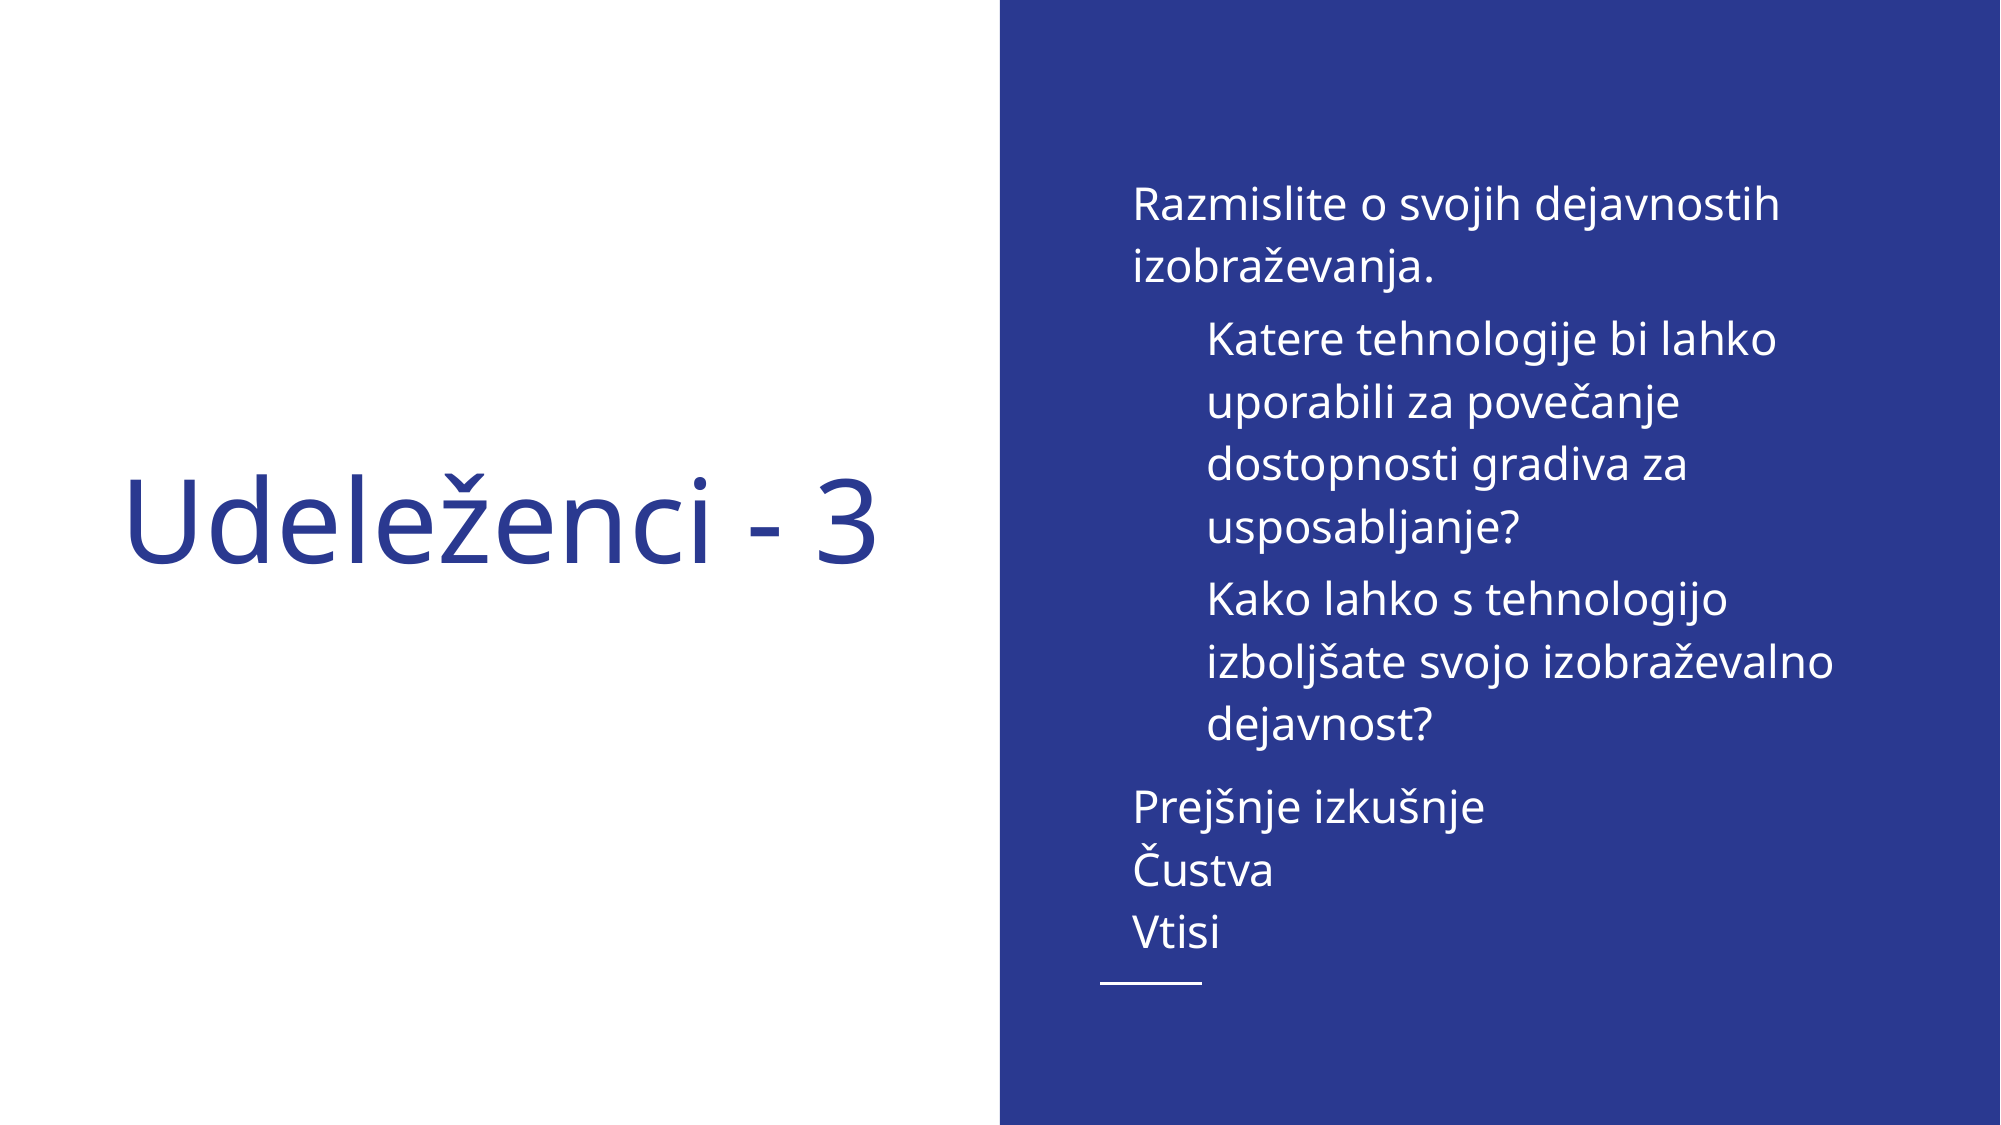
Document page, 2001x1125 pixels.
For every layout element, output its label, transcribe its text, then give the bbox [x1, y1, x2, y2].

list Razmislite o svojih dejavnostih izobraževanja. Katere tehnologije bi lahko uporabili za povečanje dostopnosti gradiva za usposabljanje? Kako lahko s tehnologijo izboljšate svojo izobraževalno dejavnost? Prejšnje izkušnje Čustva Vtisi [1080, 158, 1920, 967]
title Udeleženci - 3 [58, 251, 943, 594]
